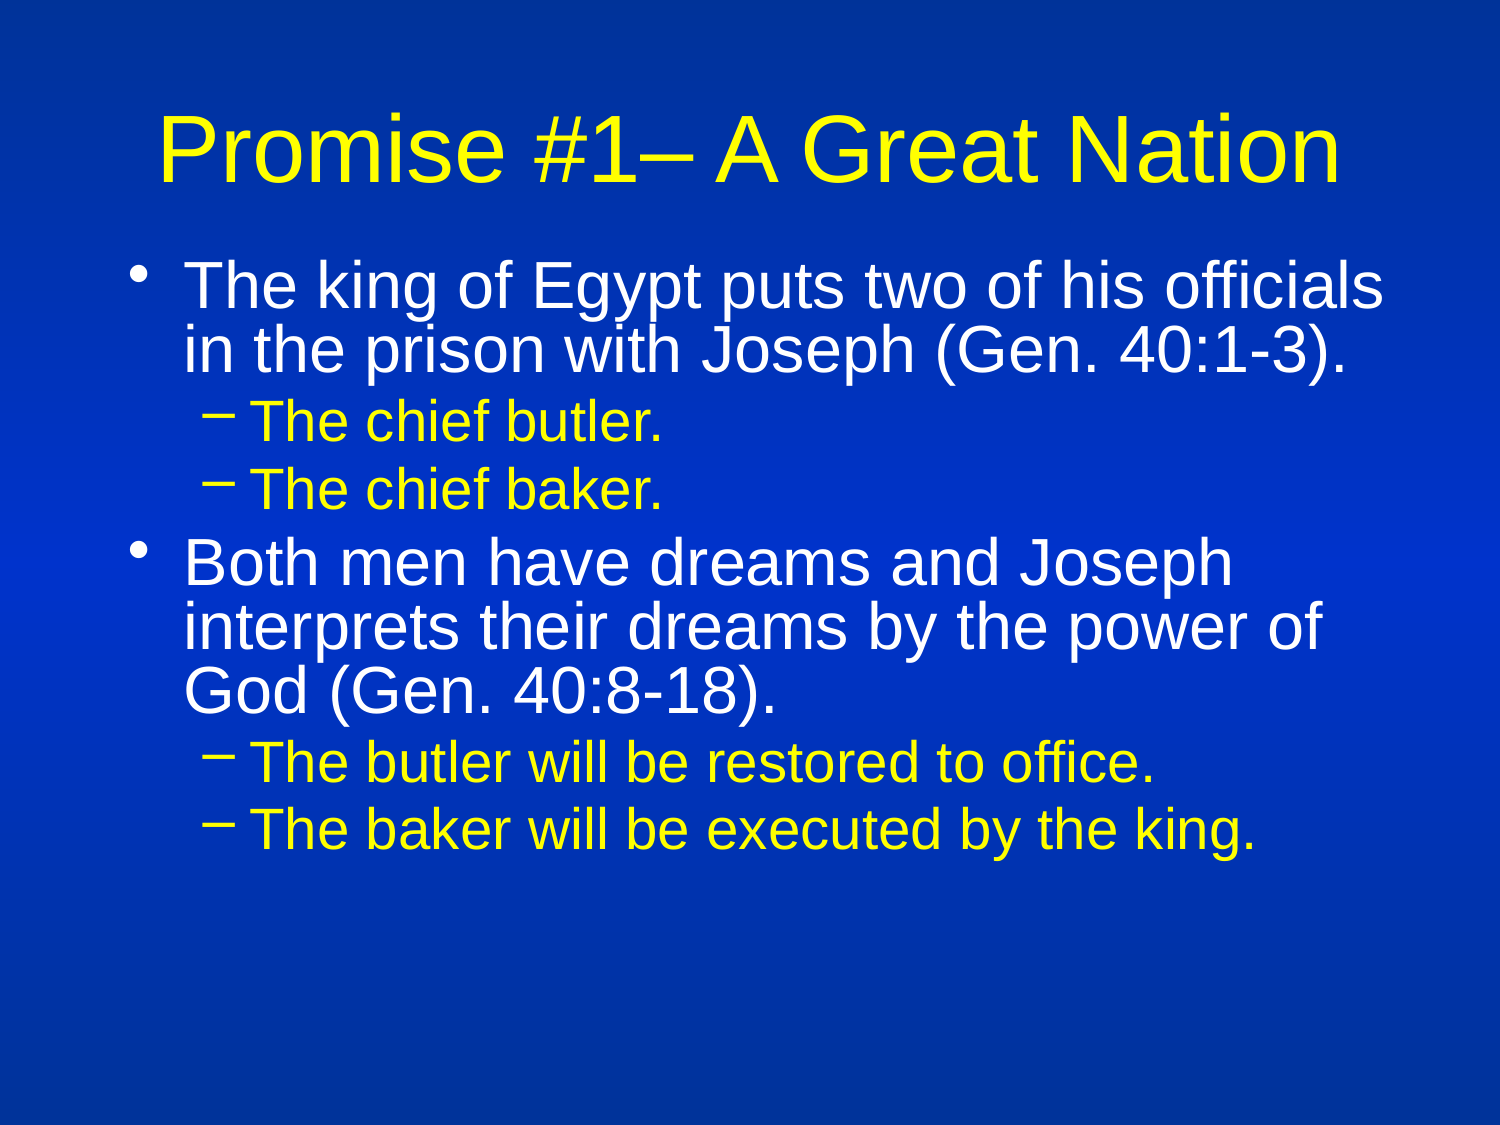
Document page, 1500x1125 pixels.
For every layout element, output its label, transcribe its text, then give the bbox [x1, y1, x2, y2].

title Promise #1– A Great Nation [37, 50, 1463, 238]
list The king of Egypt puts two of his officials in the prison with Joseph (Gen. 40:1-3). The chief butler. The chief baker. Both men have dreams and Joseph interprets their dreams by the power of God (Gen. 40:8-18). The butler will be restored to office. The baker will be executed by the king. [112, 249, 1438, 963]
